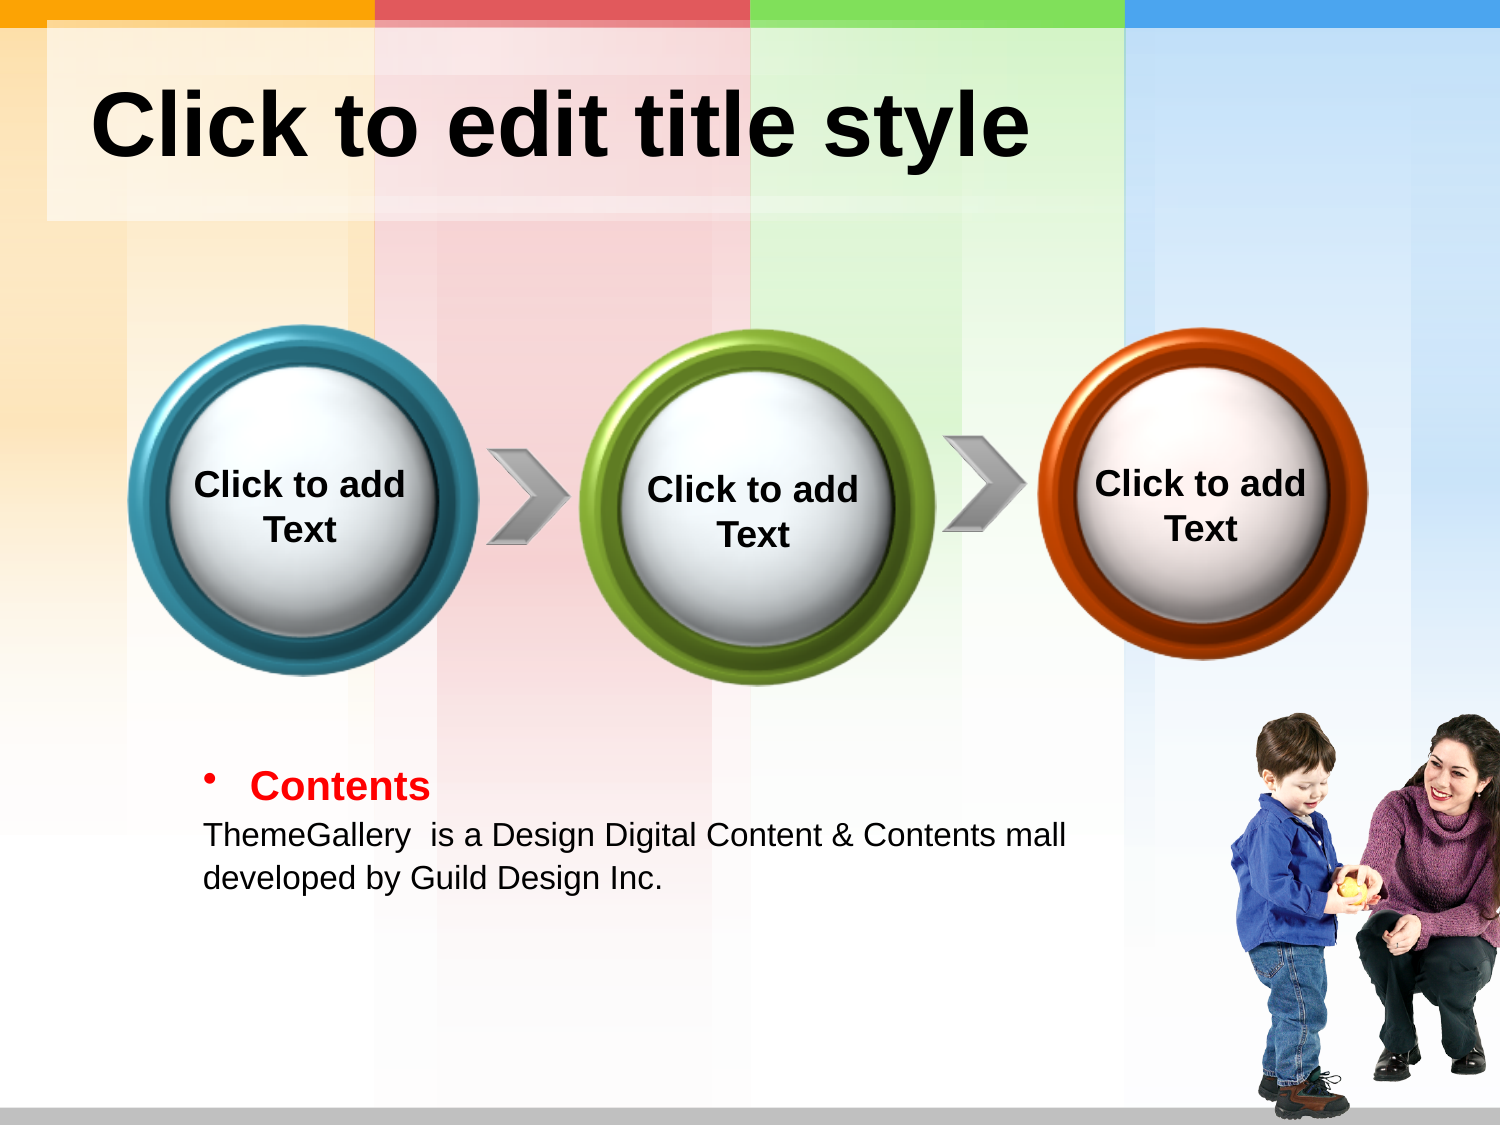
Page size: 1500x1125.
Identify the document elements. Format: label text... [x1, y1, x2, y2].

title Click to edit title style [75, 42, 1275, 198]
picture [486, 448, 572, 545]
picture [578, 328, 937, 687]
picture [1217, 699, 1500, 1125]
picture [1036, 327, 1369, 661]
text_box Contents ThemeGallery is a Design Digital Content & Contents mall developed by Guild Design Inc. [188, 746, 1196, 904]
picture [127, 324, 480, 677]
picture [942, 435, 1028, 532]
